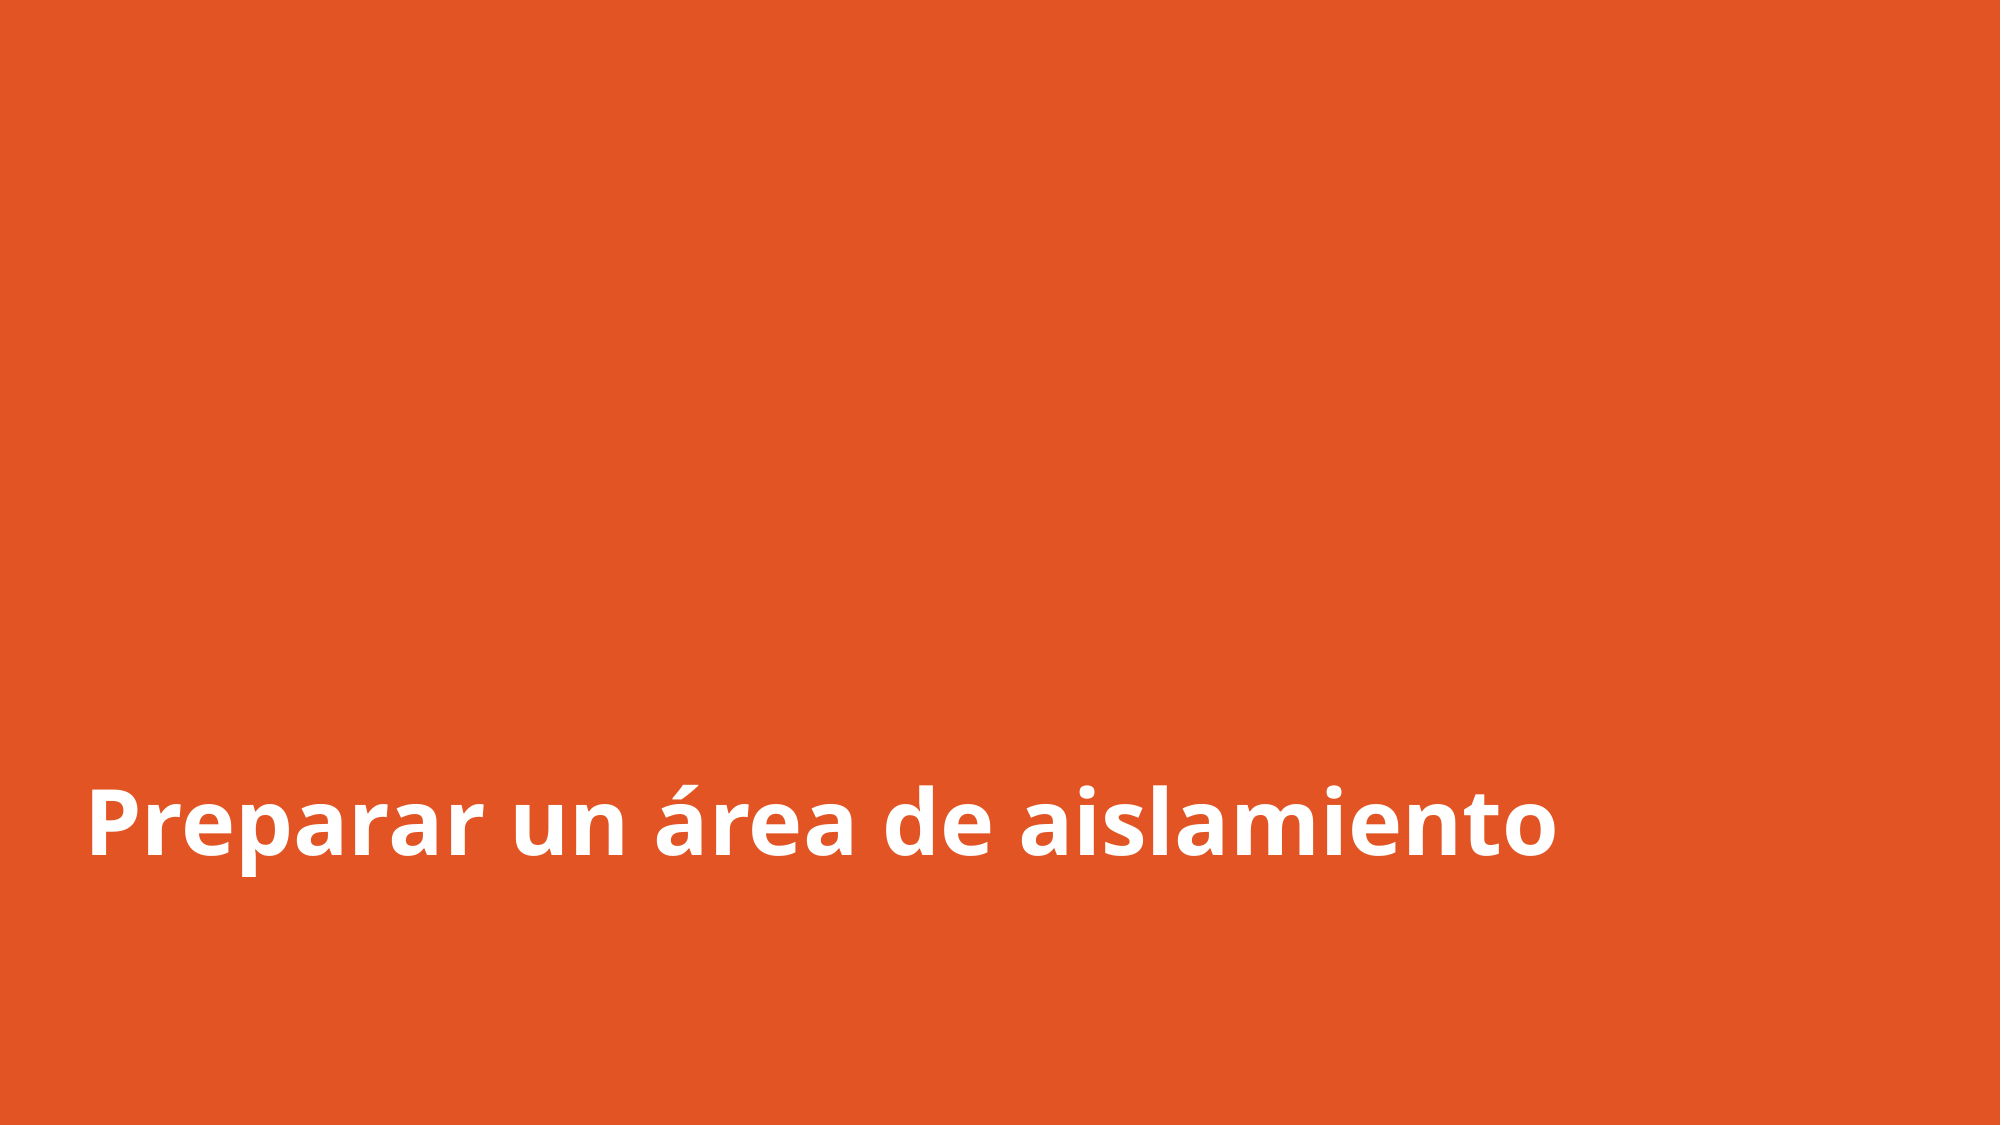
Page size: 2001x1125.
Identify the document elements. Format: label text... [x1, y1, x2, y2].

title Preparar un área de aislamiento [69, 735, 1884, 882]
